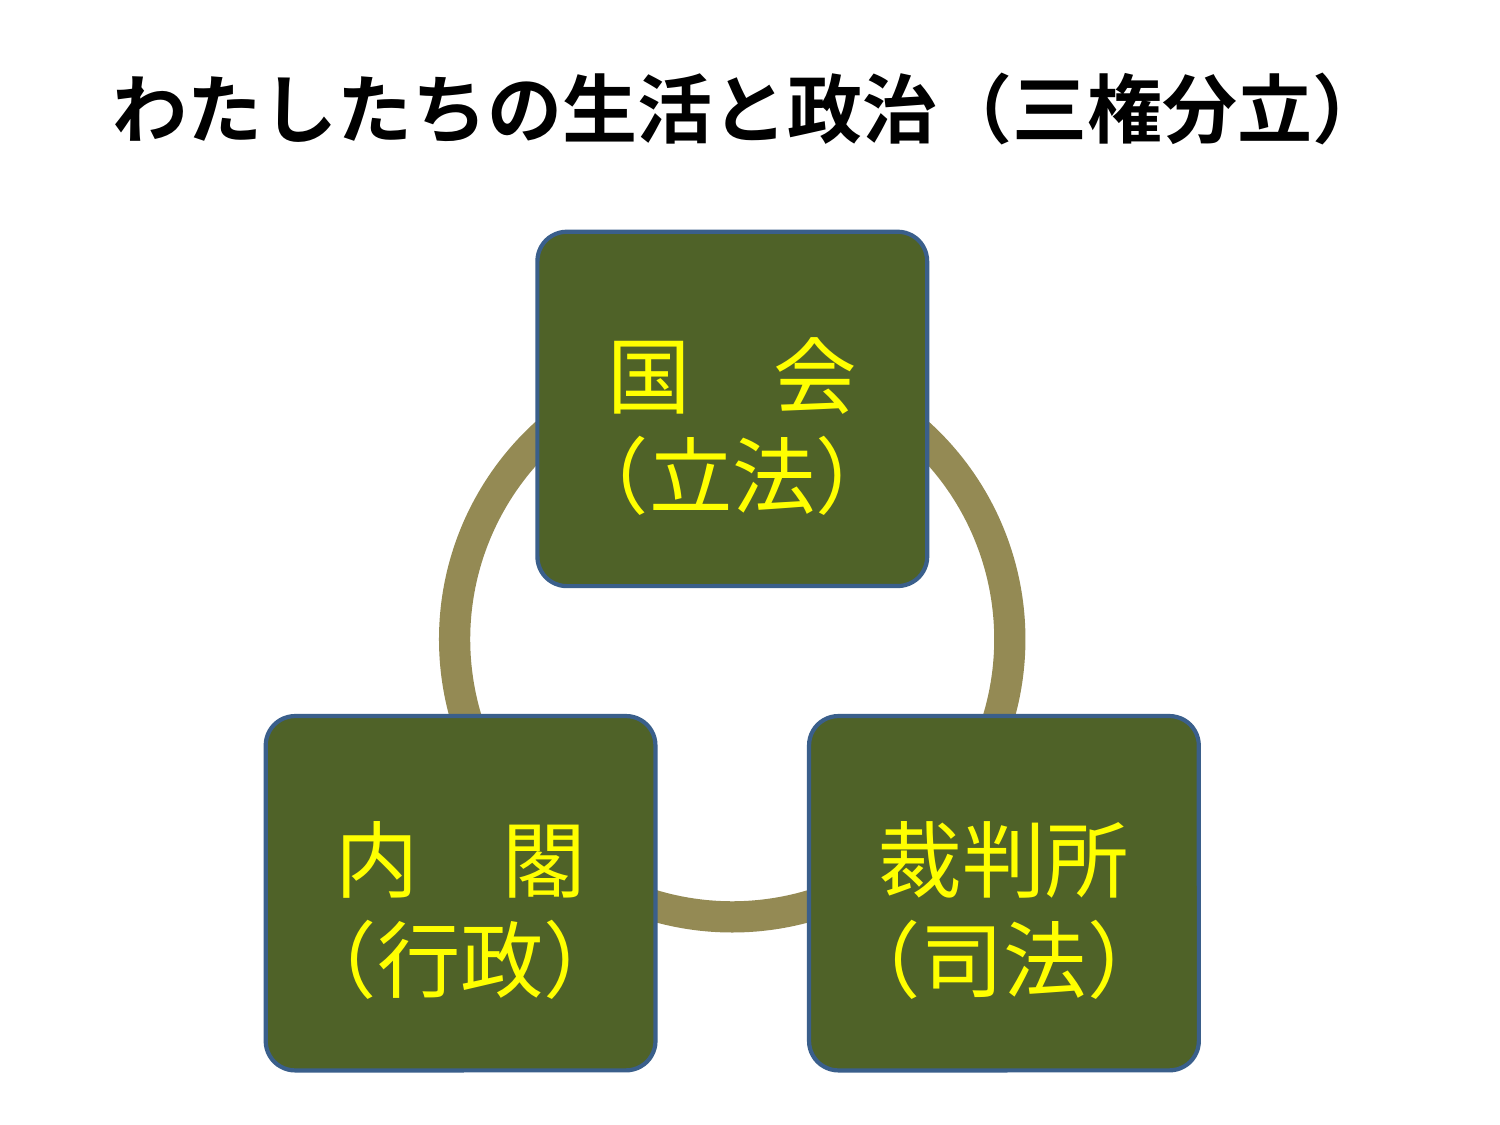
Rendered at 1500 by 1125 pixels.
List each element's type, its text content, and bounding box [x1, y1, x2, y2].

text_box 国 会 （立法） [535, 229, 930, 589]
text_box わたしたちの生活と政治（三権分立） [0, 54, 1500, 160]
text_box [452, 440, 1012, 919]
text_box 内 閣 （行政） [263, 713, 658, 1073]
text_box 裁判所 （司法） [806, 713, 1201, 1073]
